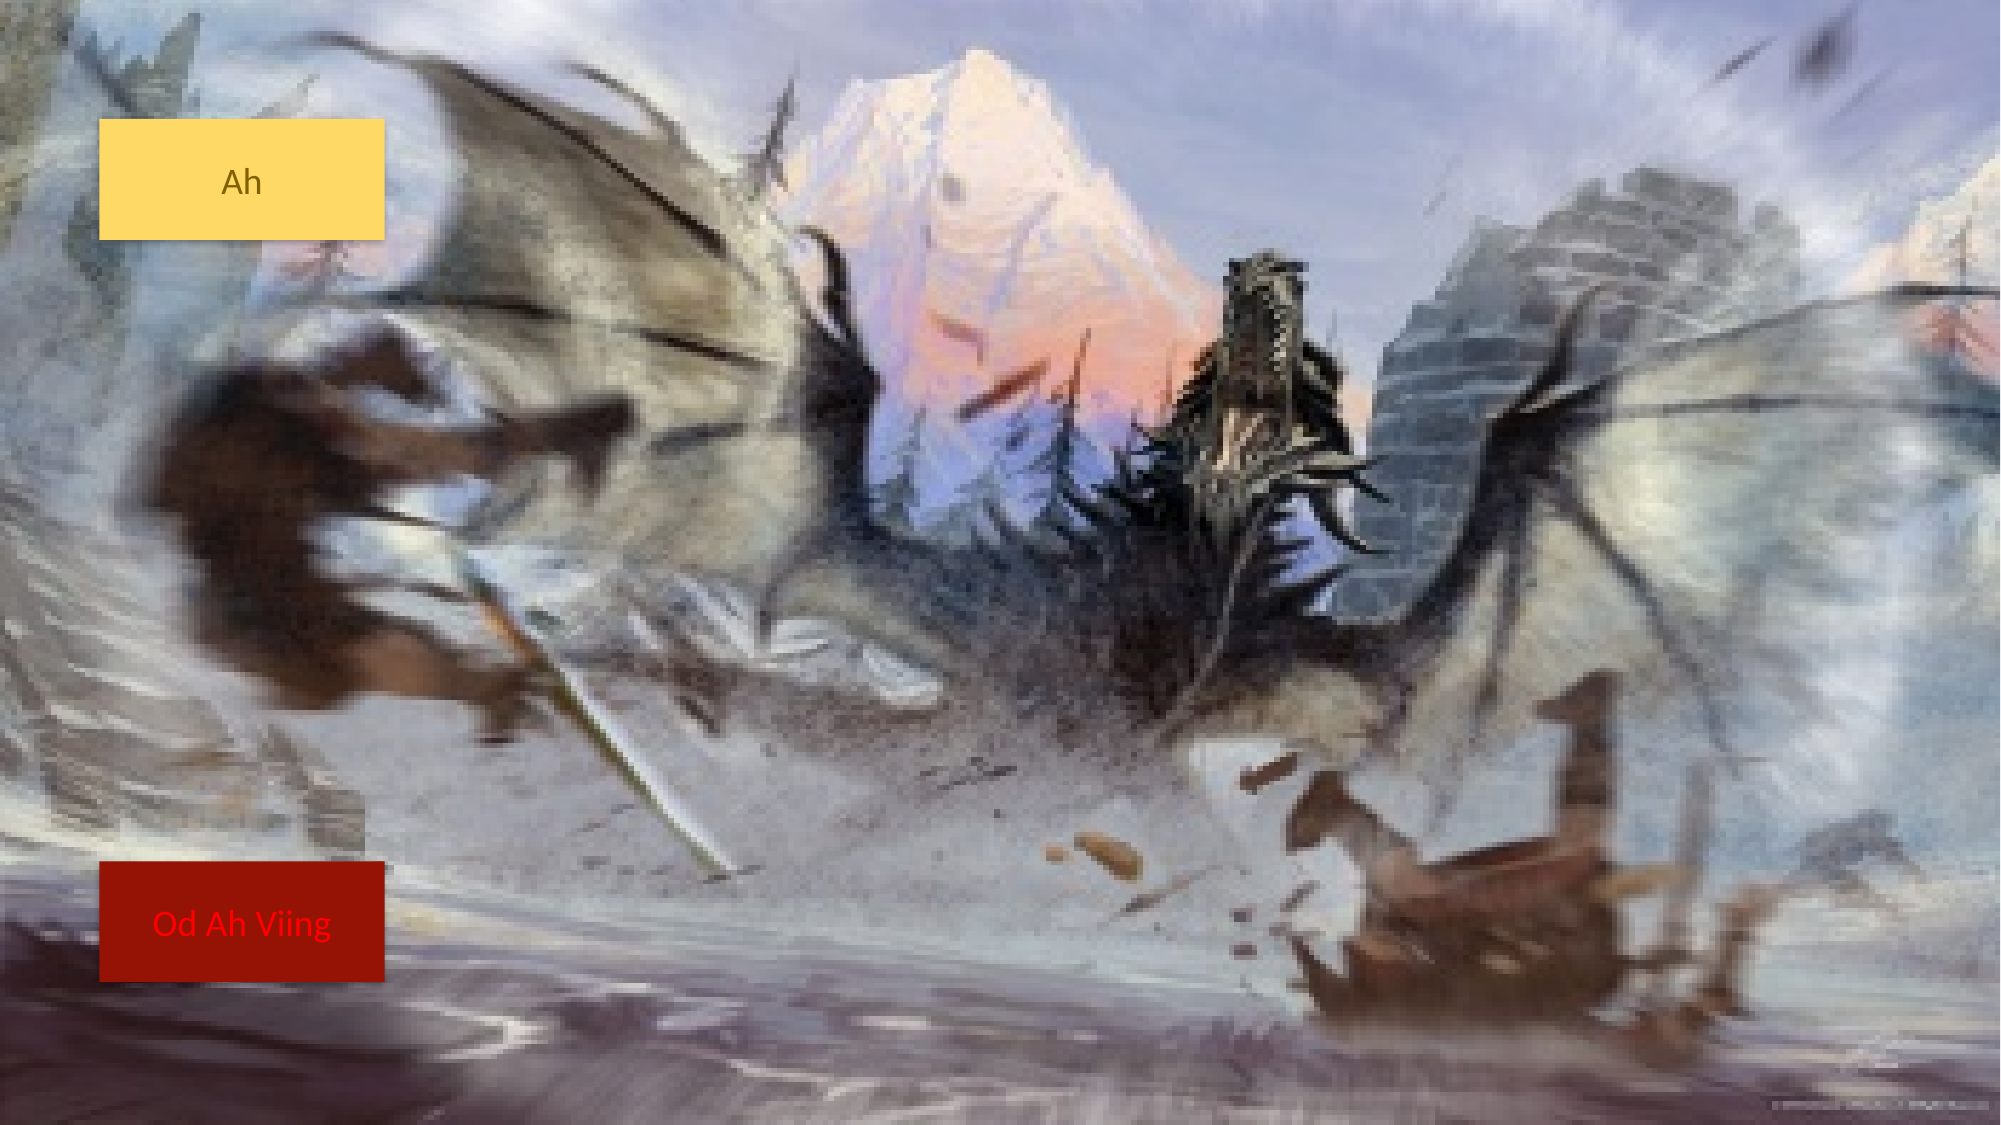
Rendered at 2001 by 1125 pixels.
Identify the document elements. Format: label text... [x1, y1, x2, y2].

picture [0, 0, 2001, 1125]
text_box Od Ah Viing [98, 860, 386, 983]
text_box Ah [98, 118, 386, 241]
